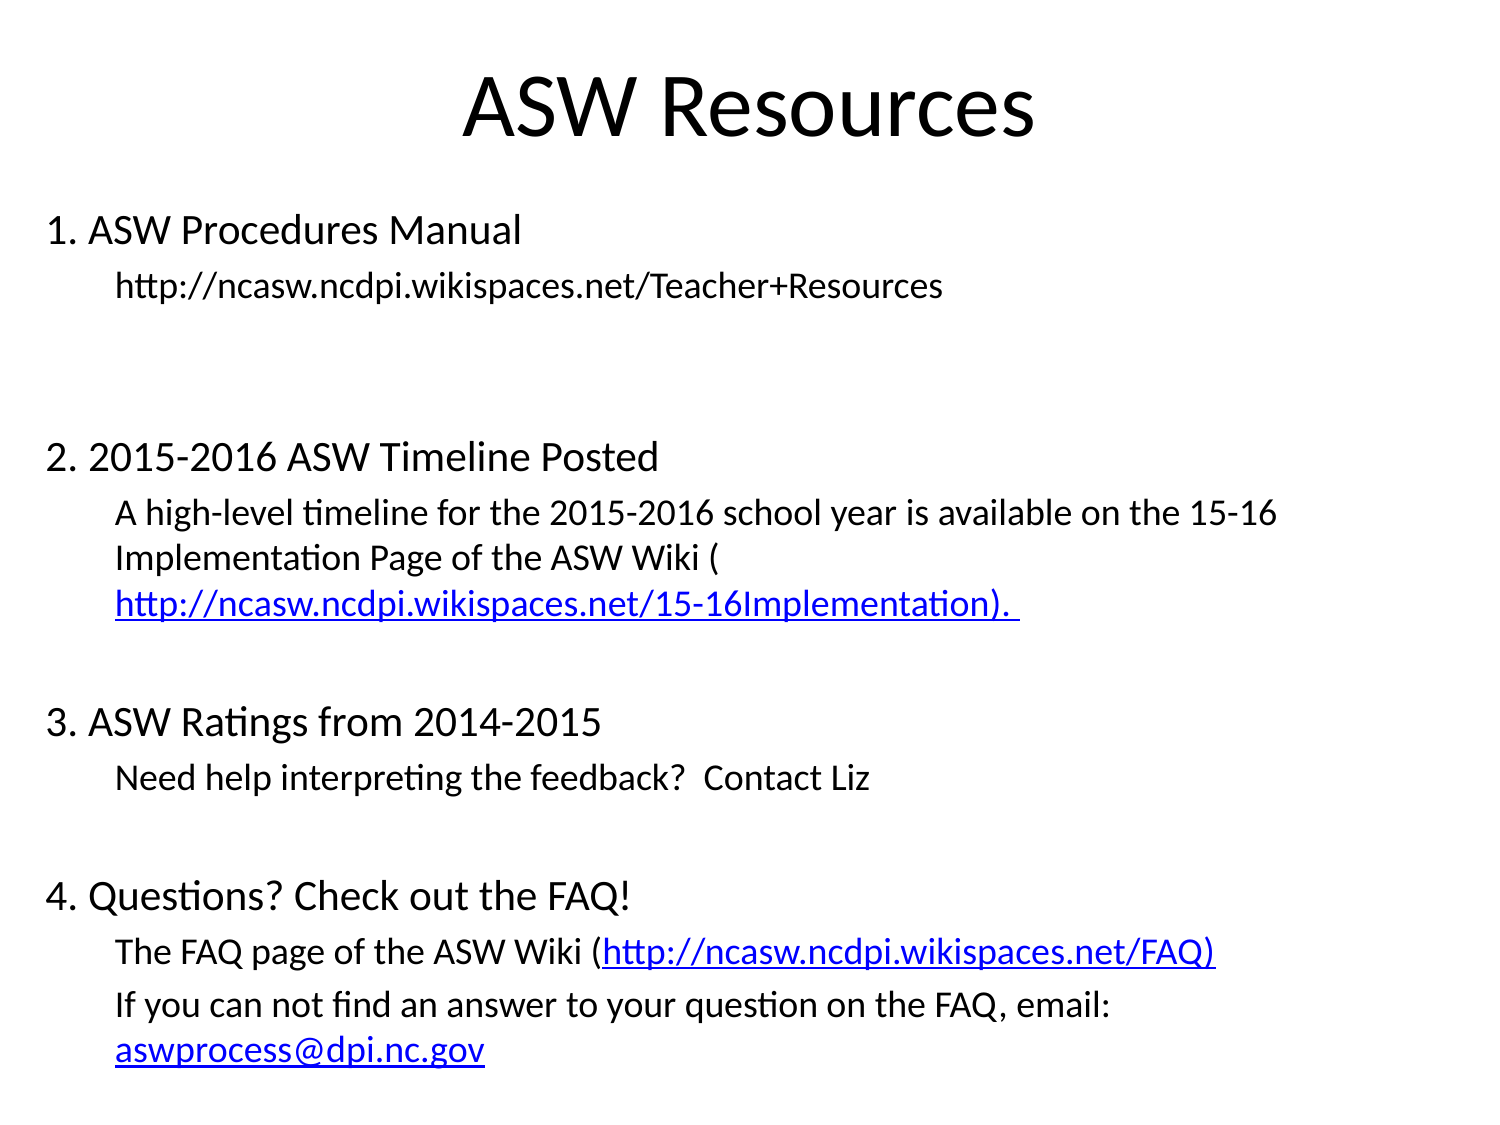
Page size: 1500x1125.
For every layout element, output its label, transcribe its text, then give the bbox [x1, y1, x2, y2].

list 1. ASW Procedures Manual http://ncasw.ncdpi.wikispaces.net/Teacher+Resources 2. 2015-2016 ASW Timeline Posted A high-level timeline for the 2015-2016 school year is available on the 15-16 Implementation Page of the ASW Wiki (http://ncasw.ncdpi.wikispaces.net/15-16Implementation). 3. ASW Ratings from 2014-2015 Need help interpreting the feedback? Contact Liz 4. Questions? Check out the FAQ! The FAQ page of the ASW Wiki (http://ncasw.ncdpi.wikispaces.net/FAQ) If you can not find an answer to your question on the FAQ, email: aswprocess@dpi.nc.gov [30, 193, 1467, 1081]
title ASW Resources [75, 6, 1425, 193]
